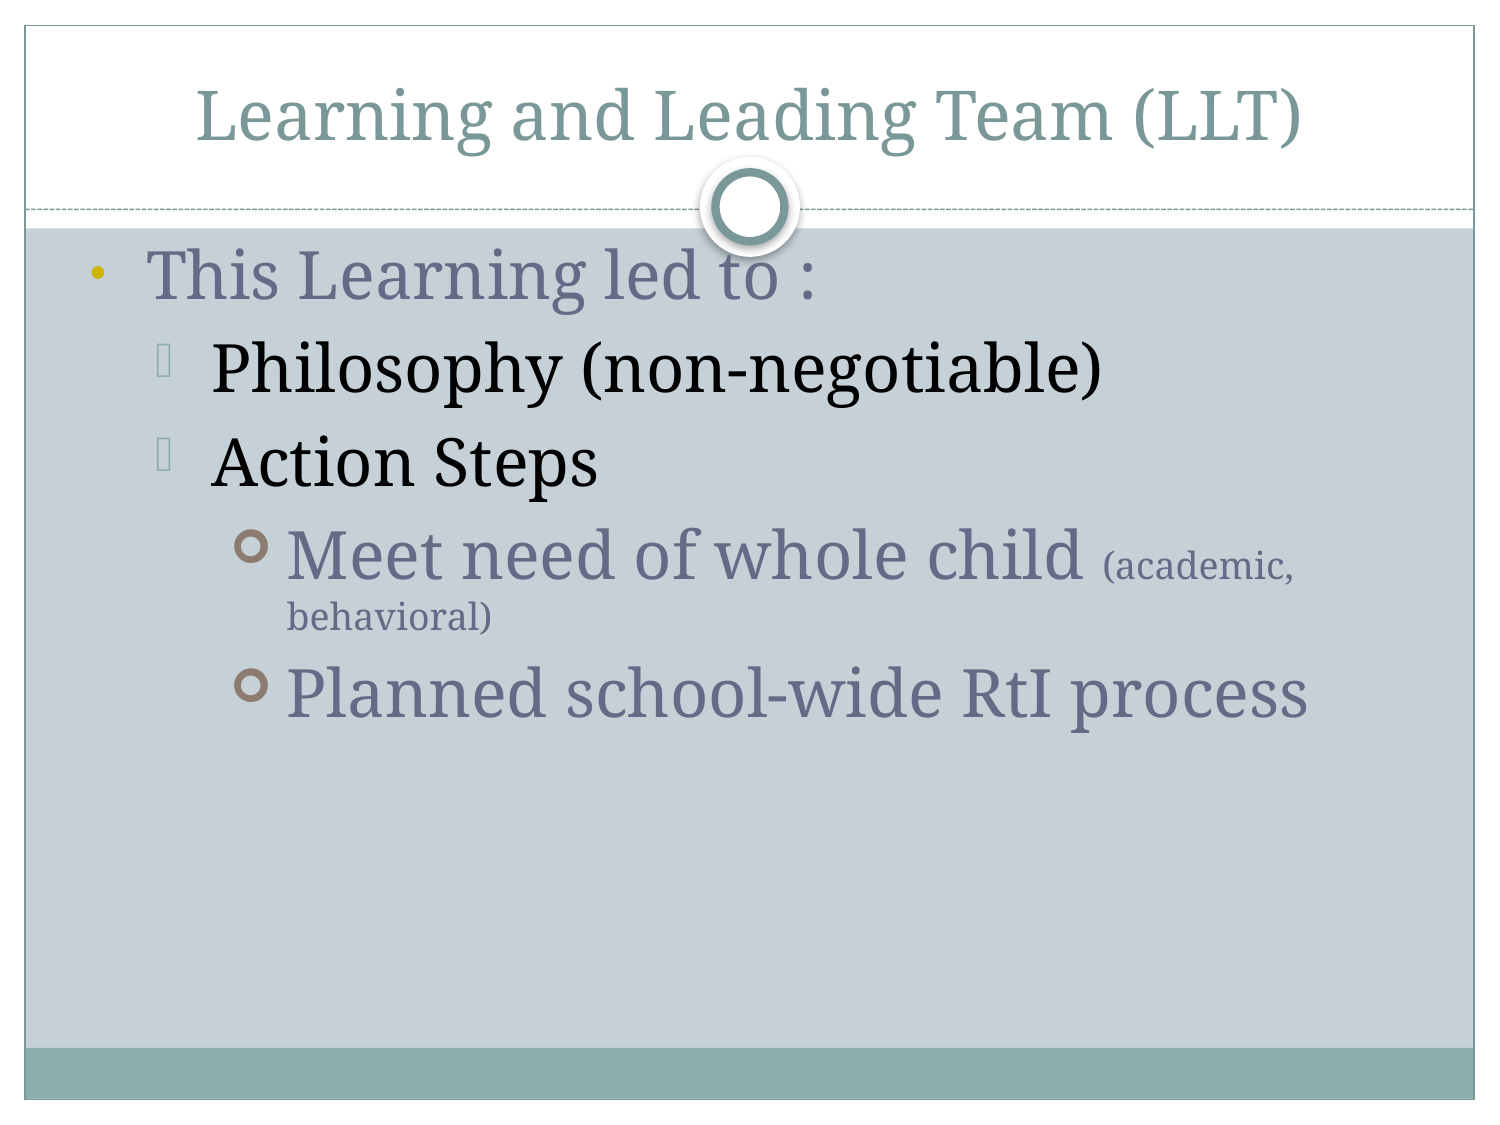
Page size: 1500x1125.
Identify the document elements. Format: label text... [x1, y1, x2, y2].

title Learning and Leading Team (LLT) [49, 37, 1450, 162]
list This Learning led to : Philosophy (non-negotiable) Action Steps Meet need of whole child (academic, behavioral) Planned school-wide RtI process [75, 224, 1463, 1005]
